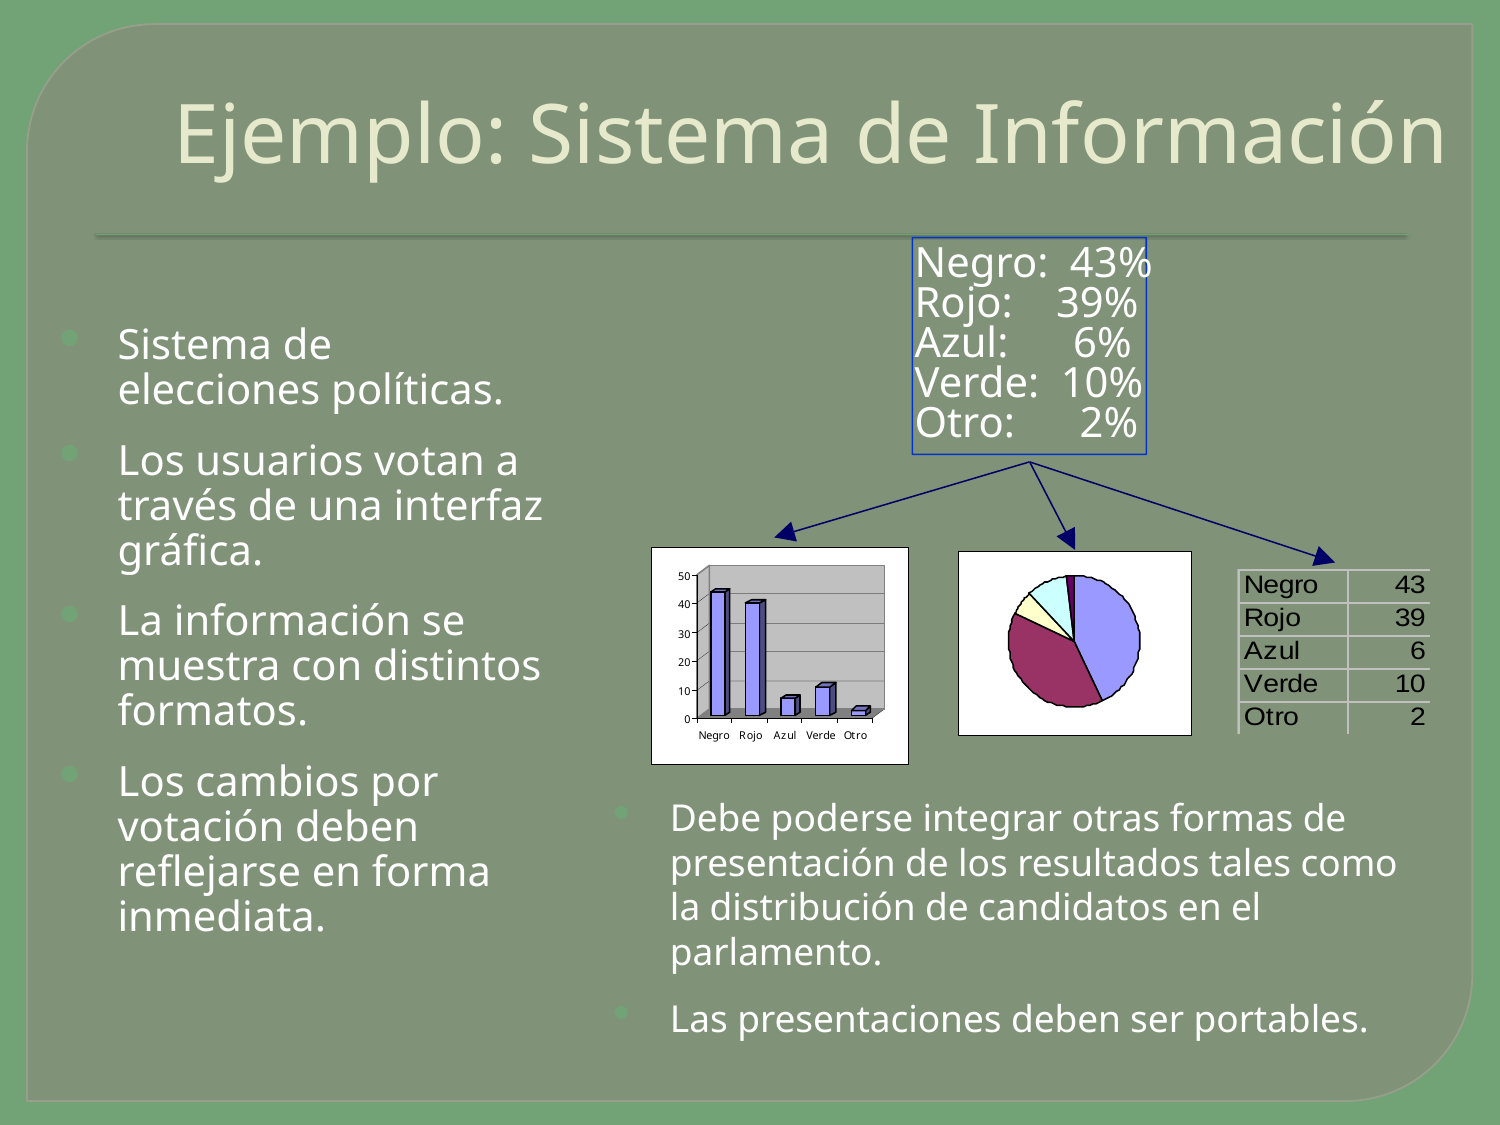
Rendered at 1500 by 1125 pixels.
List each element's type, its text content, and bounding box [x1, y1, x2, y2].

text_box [1029, 461, 1336, 563]
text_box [950, 542, 1201, 744]
list Sistema de elecciones políticas. Los usuarios votan a través de una interfaz gráfica. La información se muestra con distintos formatos. Los cambios por votación deben reflejarse en forma inmediata. [46, 316, 560, 992]
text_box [643, 538, 918, 772]
list Debe poderse integrar otras formas de presentación de los resultados tales como la distribución de candidatos en el parlamento. Las presentaciones deben ser portables. [600, 787, 1438, 1050]
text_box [1237, 568, 1433, 737]
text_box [773, 461, 1029, 538]
title Ejemplo: Sistema de Información [0, 0, 1465, 188]
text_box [912, 237, 1156, 455]
